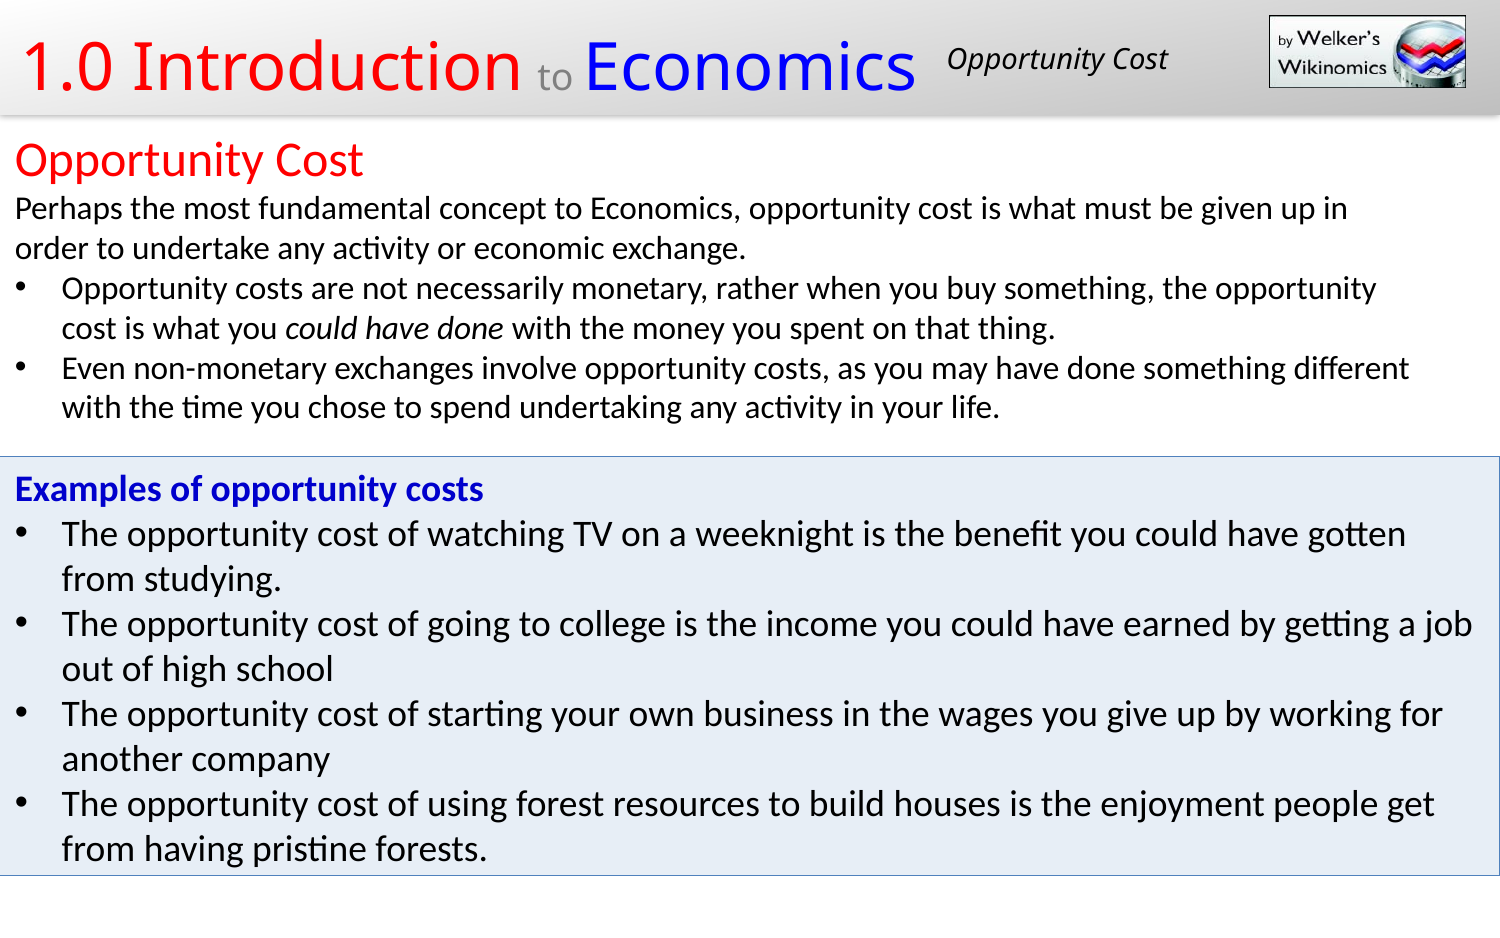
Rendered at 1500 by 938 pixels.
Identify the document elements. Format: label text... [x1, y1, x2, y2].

picture [1269, 15, 1466, 88]
text_box Opportunity Cost [802, 32, 1313, 83]
text_box Opportunity Cost Perhaps the most fundamental concept to Economics, opportunity cost is what must be given up in order to undertake any activity or economic exchange. Opportunity costs are not necessarily monetary, rather when you buy something, the opportunity cost is what you could have done with the money you spent on that thing. Even non-monetary exchanges involve opportunity costs, as you may have done something different with the time you chose to spend undertaking any activity in your life. [0, 118, 1438, 433]
text_box Examples of opportunity costs The opportunity cost of watching TV on a weeknight is the benefit you could have gotten from studying. The opportunity cost of going to college is the income you could have earned by getting a job out of high school The opportunity cost of starting your own business in the wages you give up by working for another company The opportunity cost of using forest resources to build houses is the enjoyment people get from having pristine forests. [0, 456, 1500, 876]
